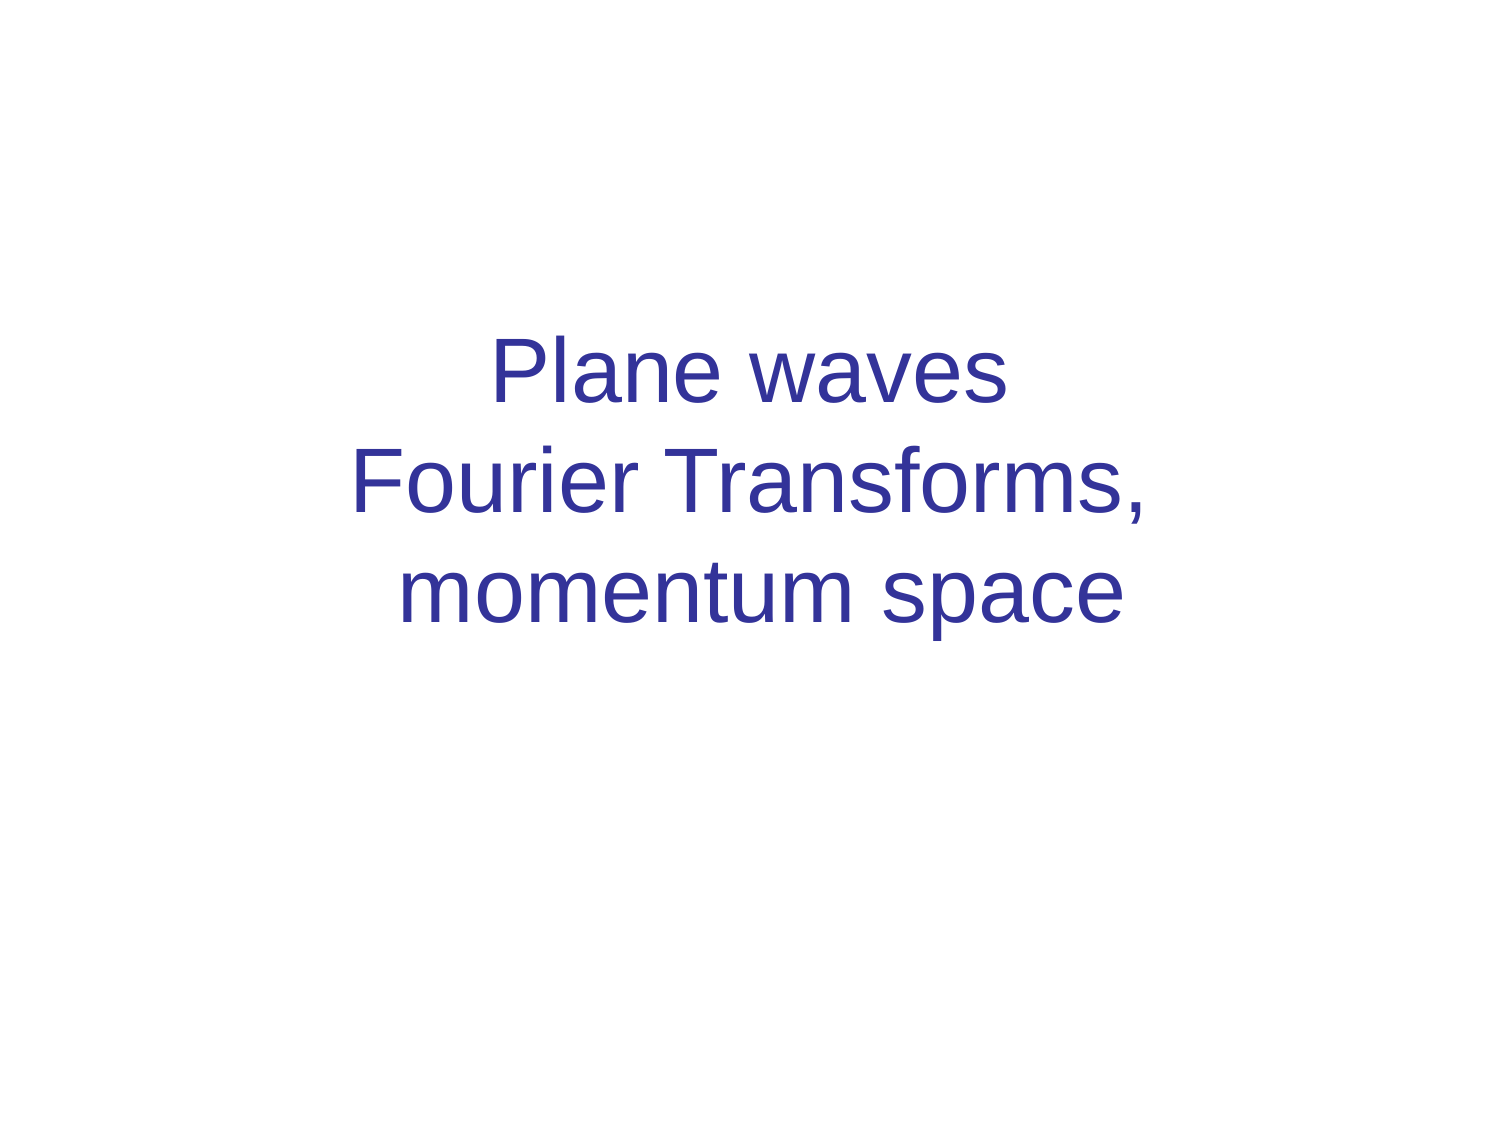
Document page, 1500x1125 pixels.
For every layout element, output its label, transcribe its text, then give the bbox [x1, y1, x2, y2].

title Plane waves Fourier Transforms, momentum space [125, 382, 1400, 570]
